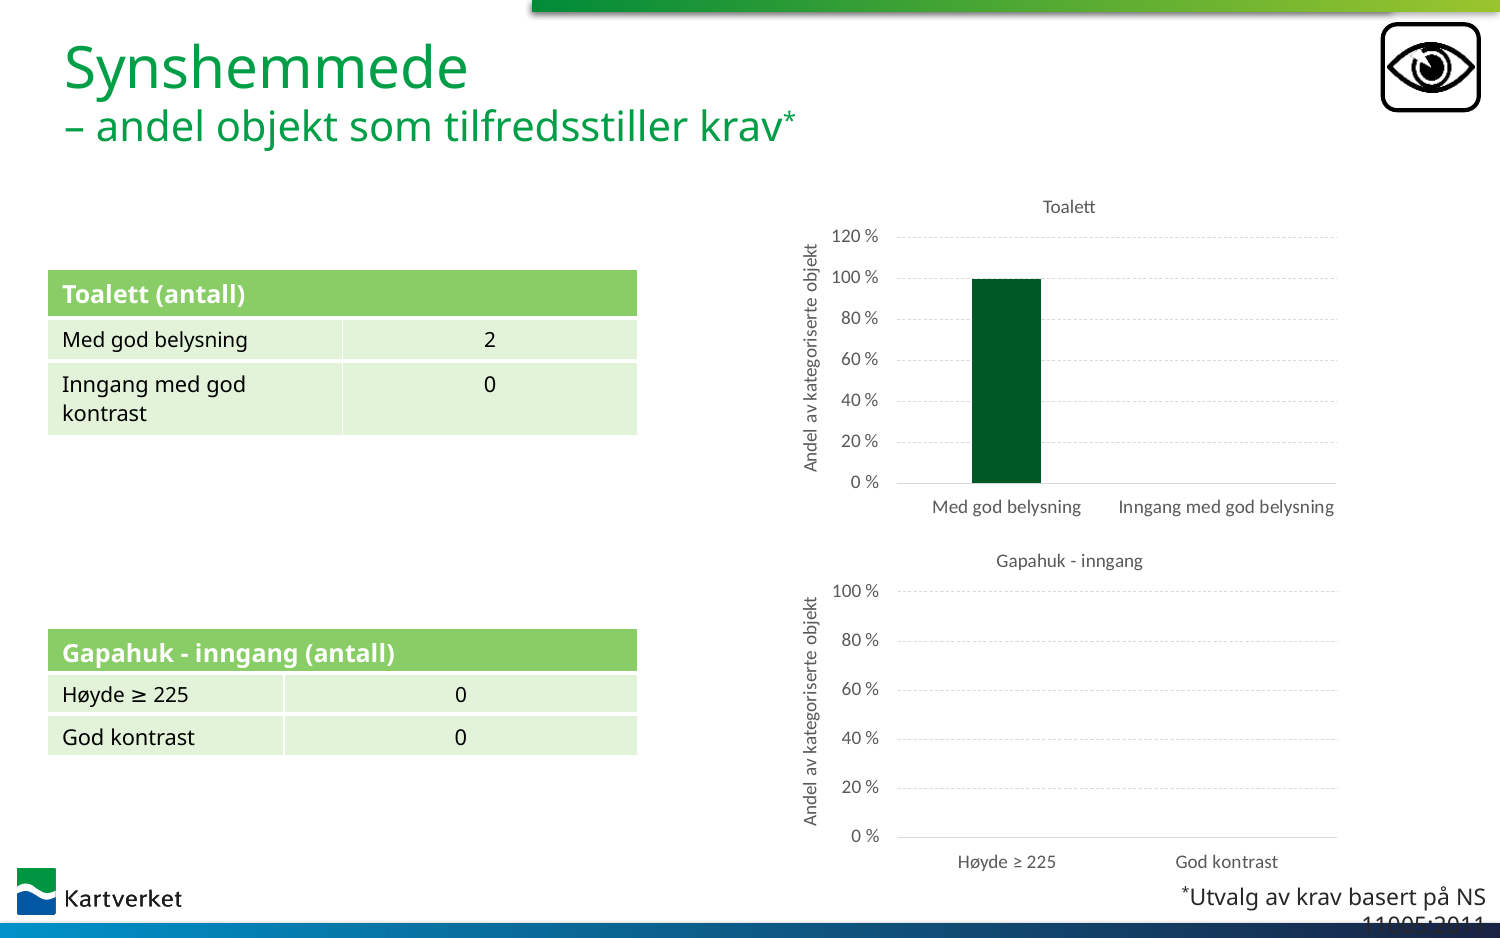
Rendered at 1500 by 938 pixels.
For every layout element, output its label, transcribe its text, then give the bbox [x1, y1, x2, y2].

table_cell 0 [343, 363, 637, 435]
table_header Gapahuk - inngang (antall) [48, 629, 637, 671]
text_box *Utvalg av krav basert på NS 11005:2011 [1068, 873, 1500, 938]
table_cell Inngang med god kontrast [48, 363, 342, 435]
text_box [1382, 24, 1480, 111]
table_cell Med god belysning [48, 320, 342, 359]
table_cell 2 [343, 320, 637, 359]
table_cell 0 [285, 716, 637, 755]
table_cell 0 [285, 675, 637, 712]
picture [791, 541, 1348, 880]
text_box Synshemmede – andel objekt som tilfredsstiller krav* [49, 24, 1431, 158]
table_cell God kontrast [48, 716, 283, 755]
table_cell Høyde ≥ 225 [48, 675, 283, 712]
picture [791, 187, 1347, 526]
table_header Toalett (antall) [48, 270, 637, 316]
